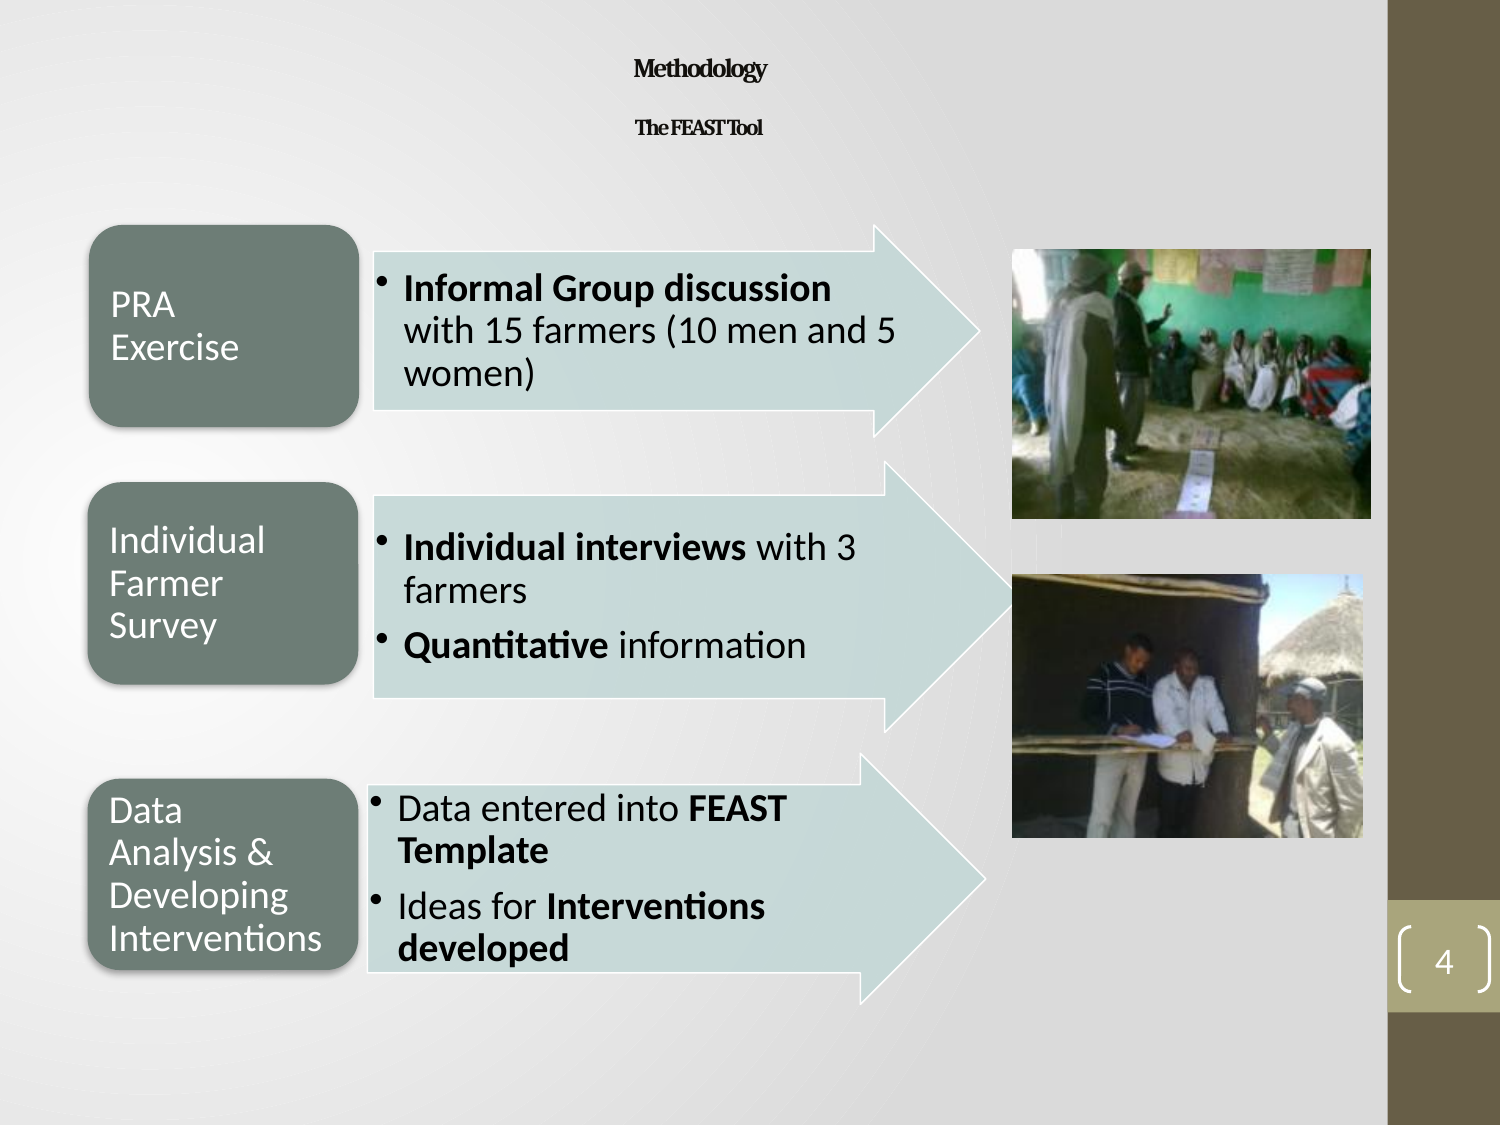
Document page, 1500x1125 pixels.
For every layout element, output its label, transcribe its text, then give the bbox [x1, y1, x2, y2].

picture [1011, 574, 1363, 838]
slide_number 4 [1397, 925, 1492, 994]
title Methodology The FEAST Tool [76, 45, 1325, 149]
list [86, 224, 1339, 1013]
picture [1339, 249, 1372, 520]
